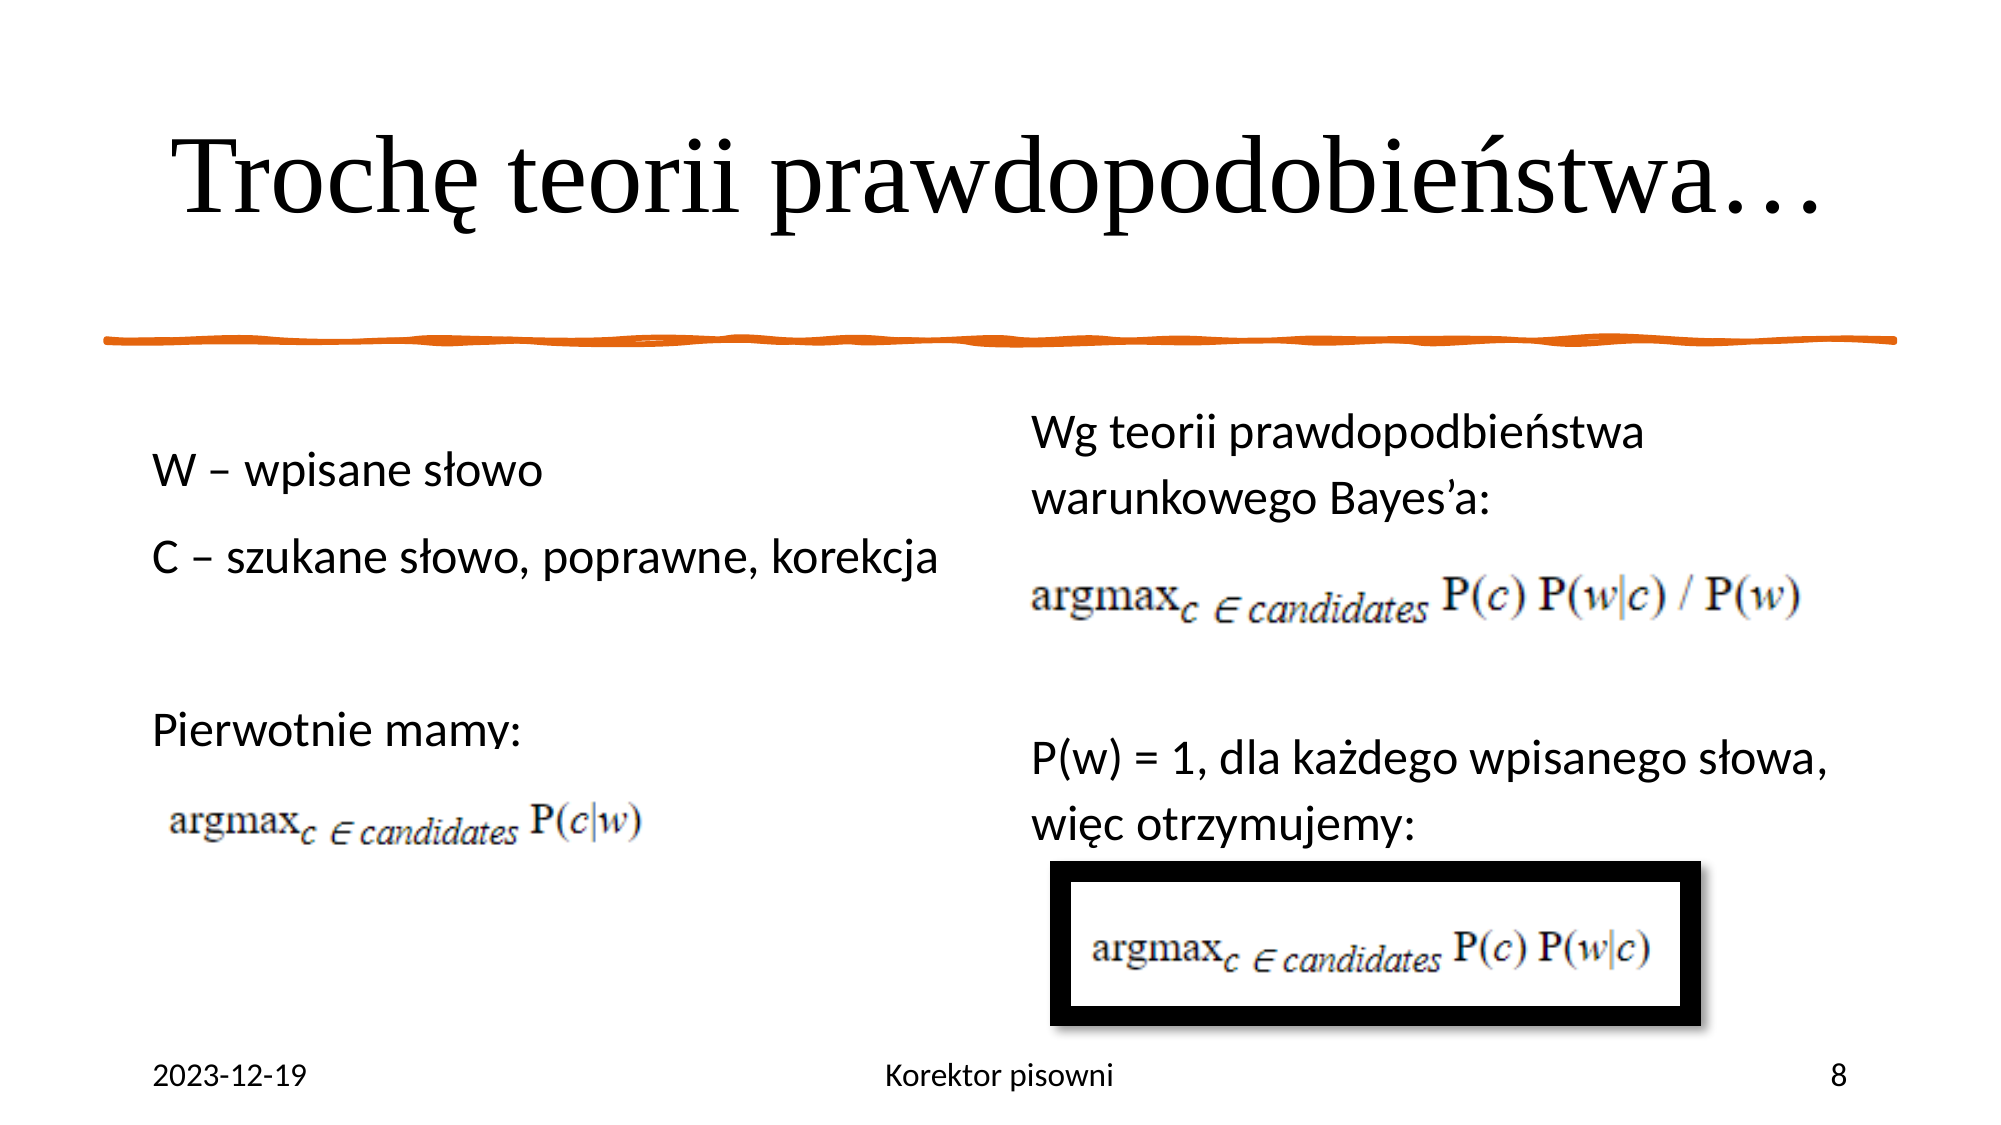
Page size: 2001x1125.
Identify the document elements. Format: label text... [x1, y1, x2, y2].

title Trochę teorii prawdopodobieństwa… [137, 59, 1863, 278]
footer Korektor pisowni [662, 1042, 1338, 1103]
list W – wpisane słowo C – szukane słowo, poprawne, korekcja Pierwotnie mamy: [137, 423, 984, 845]
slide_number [137, 1042, 588, 1103]
picture [1016, 527, 1832, 664]
slide_number 8 [1412, 1042, 1863, 1103]
list Wg teorii prawdopodbieństwa warunkowego Bayes’a: P(w) = 1, dla każdego wpisanego słowa, więc otrzymujemy: [1016, 384, 1867, 994]
picture [154, 749, 680, 894]
picture [1070, 882, 1681, 1006]
